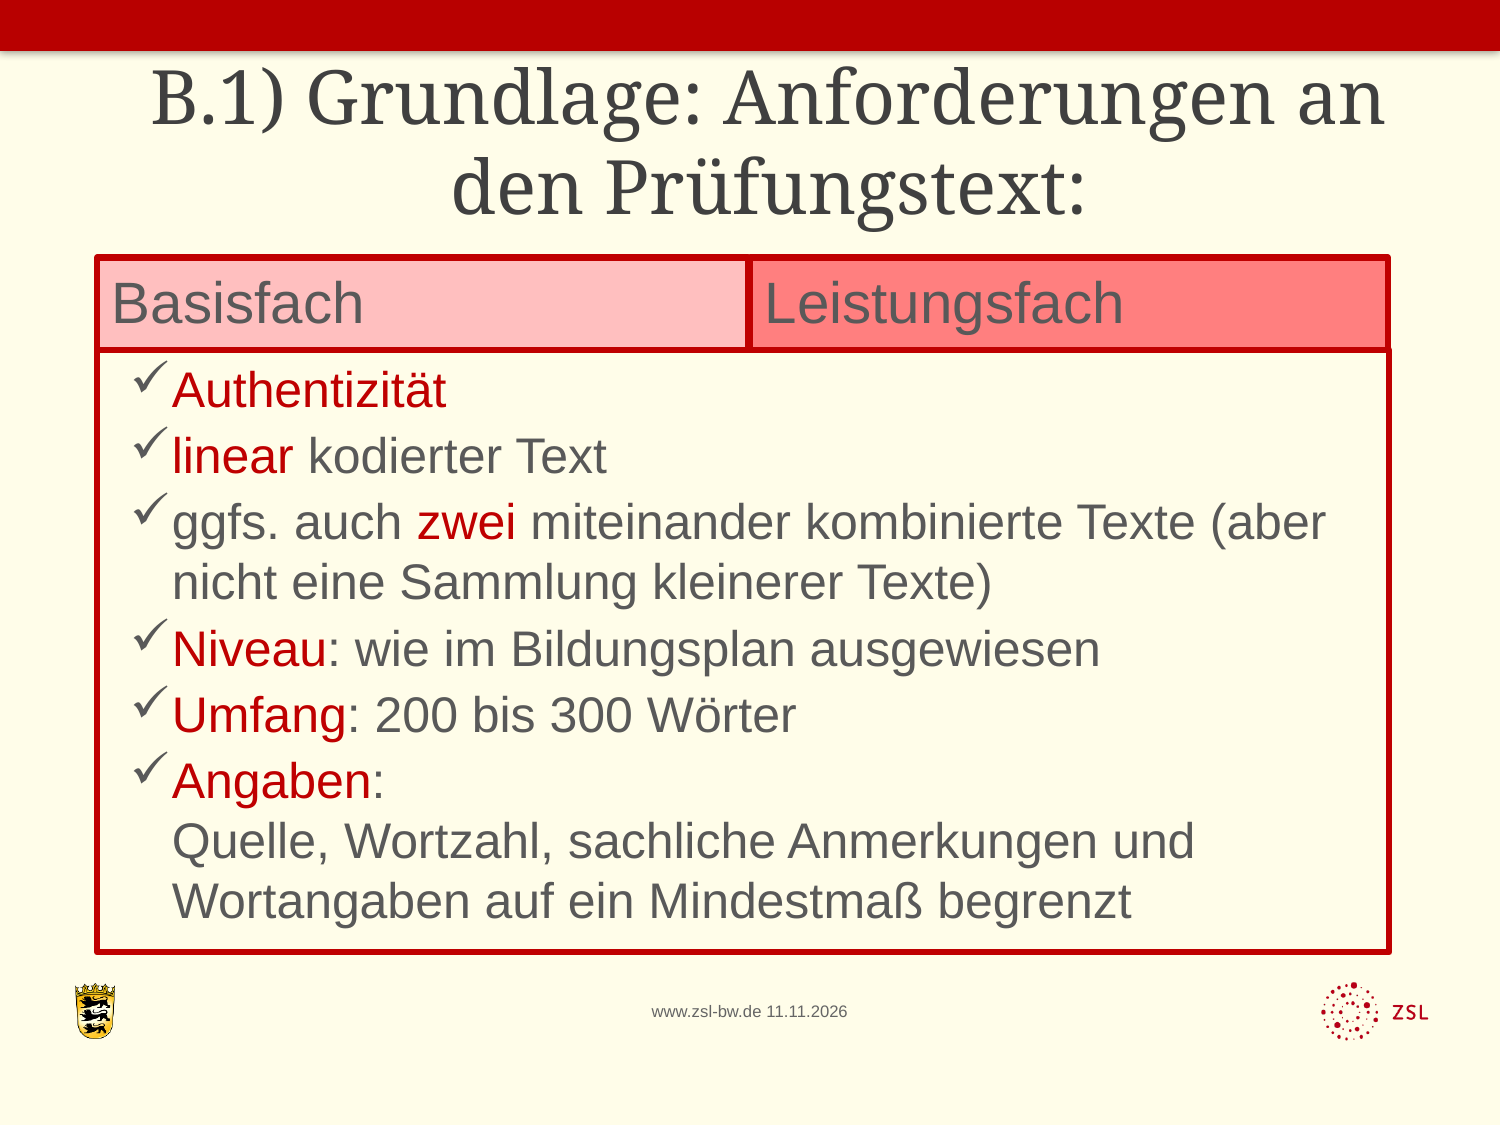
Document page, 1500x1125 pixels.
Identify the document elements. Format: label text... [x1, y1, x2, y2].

text_box Basisfach [97, 257, 749, 349]
text_box Leistungsfach [750, 257, 1388, 349]
text_box Authentizität linear kodierter Text ggfs. auch zwei miteinander kombinierte Texte (aber nicht eine Sammlung kleinerer Texte) Niveau: wie im Bildungsplan ausgewiesen Umfang: 200 bis 300 Wörter Angaben: Quelle, Wortzahl, sachliche Anmerkungen und Wortangaben auf ein Mindestmaß begrenzt [97, 349, 1390, 953]
picture [73, 981, 117, 1041]
title B.1) Grundlage: Anforderungen an den Prüfungstext: [116, 66, 1424, 232]
picture [1320, 981, 1429, 1041]
